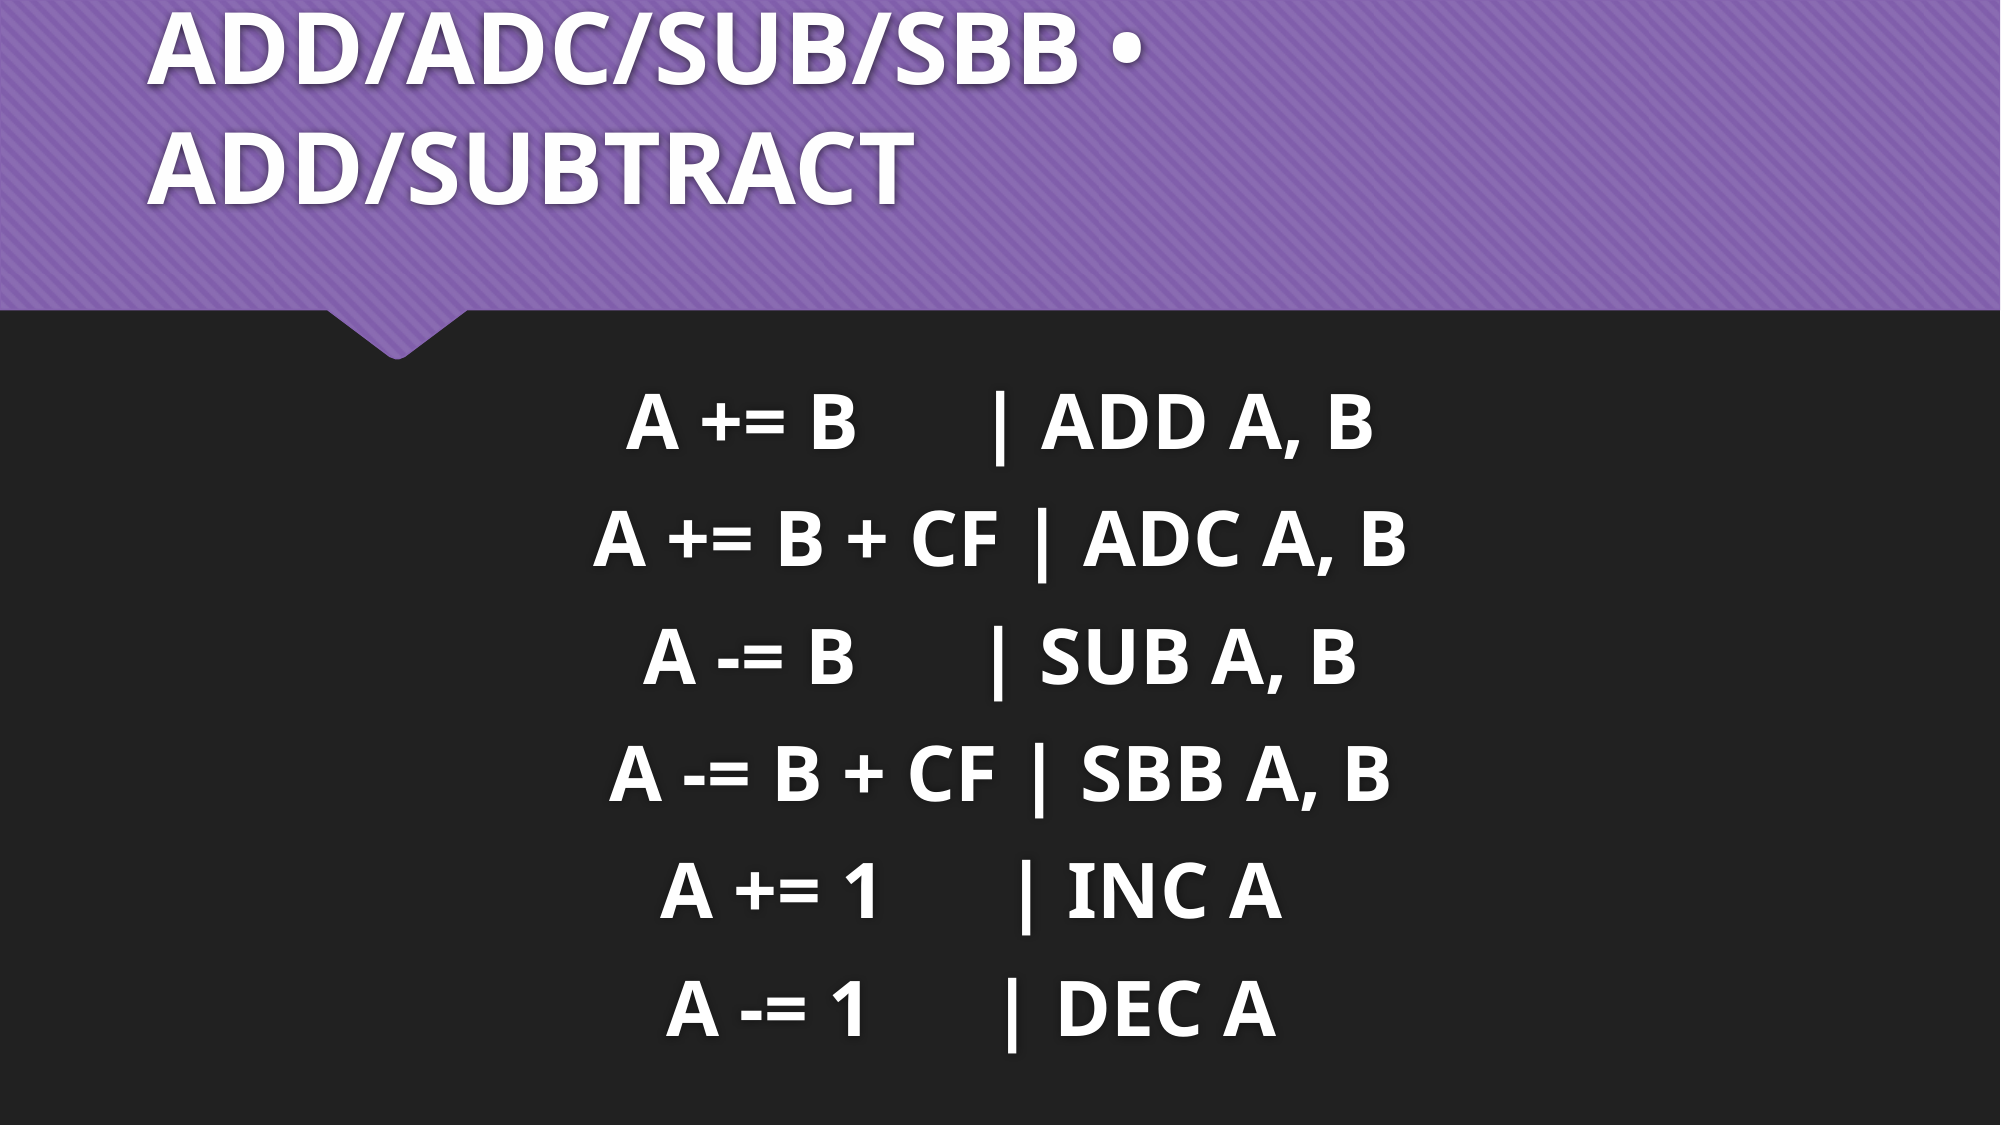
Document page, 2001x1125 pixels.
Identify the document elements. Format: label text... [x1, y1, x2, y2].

list A += B | ADD A, B A += B + CF | ADC A, B A -= B | SUB A, B A -= B + CF | SBB A, B A += 1 | INC A A -= 1 | DEC A [84, 364, 1919, 1060]
title ADD/ADC/SUB/SBB • ADD/SUBTRACT [132, 73, 1868, 233]
